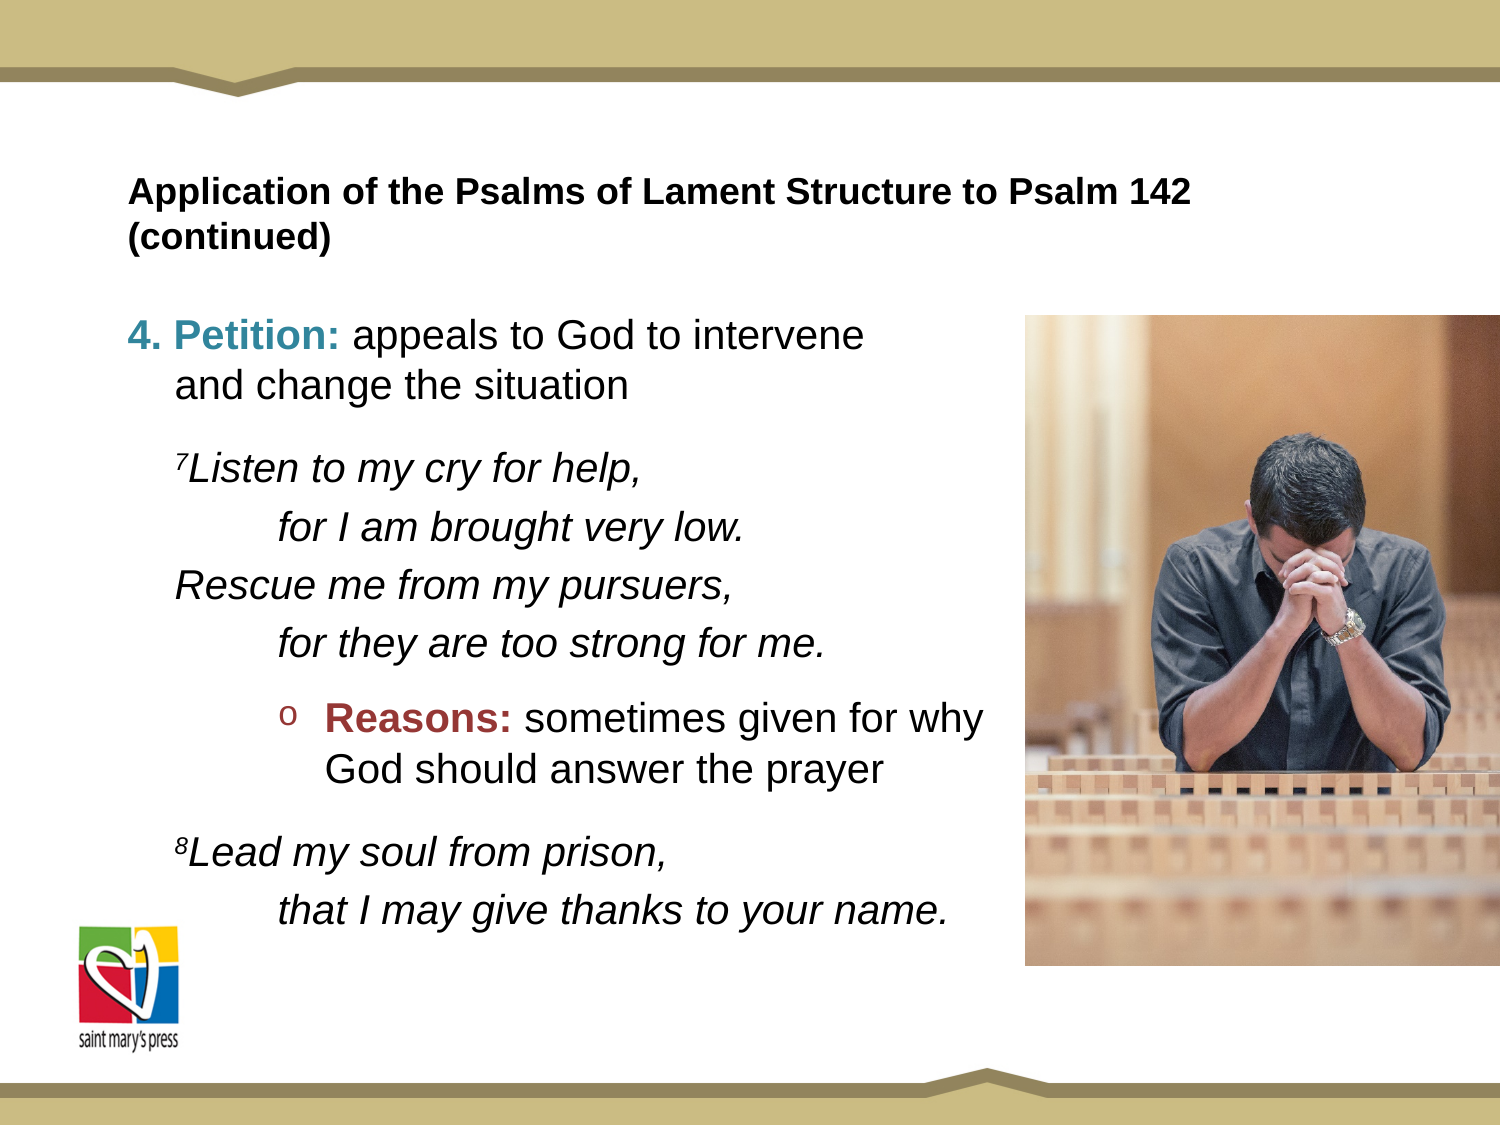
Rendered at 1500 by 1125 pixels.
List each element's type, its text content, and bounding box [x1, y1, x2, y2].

title Application of the Psalms of Lament Structure to Psalm 142 (continued) [112, 125, 1287, 300]
picture [0, 0, 1500, 1125]
list 4. Petition: appeals to God to intervene and change the situation 7Listen to my cry for help, for I am brought very low. Rescue me from my pursuers, for they are too strong for me. Reasons: sometimes given for why God should answer the prayer 8Lead my soul from prison, that I may give thanks to your name. [112, 299, 1063, 1000]
